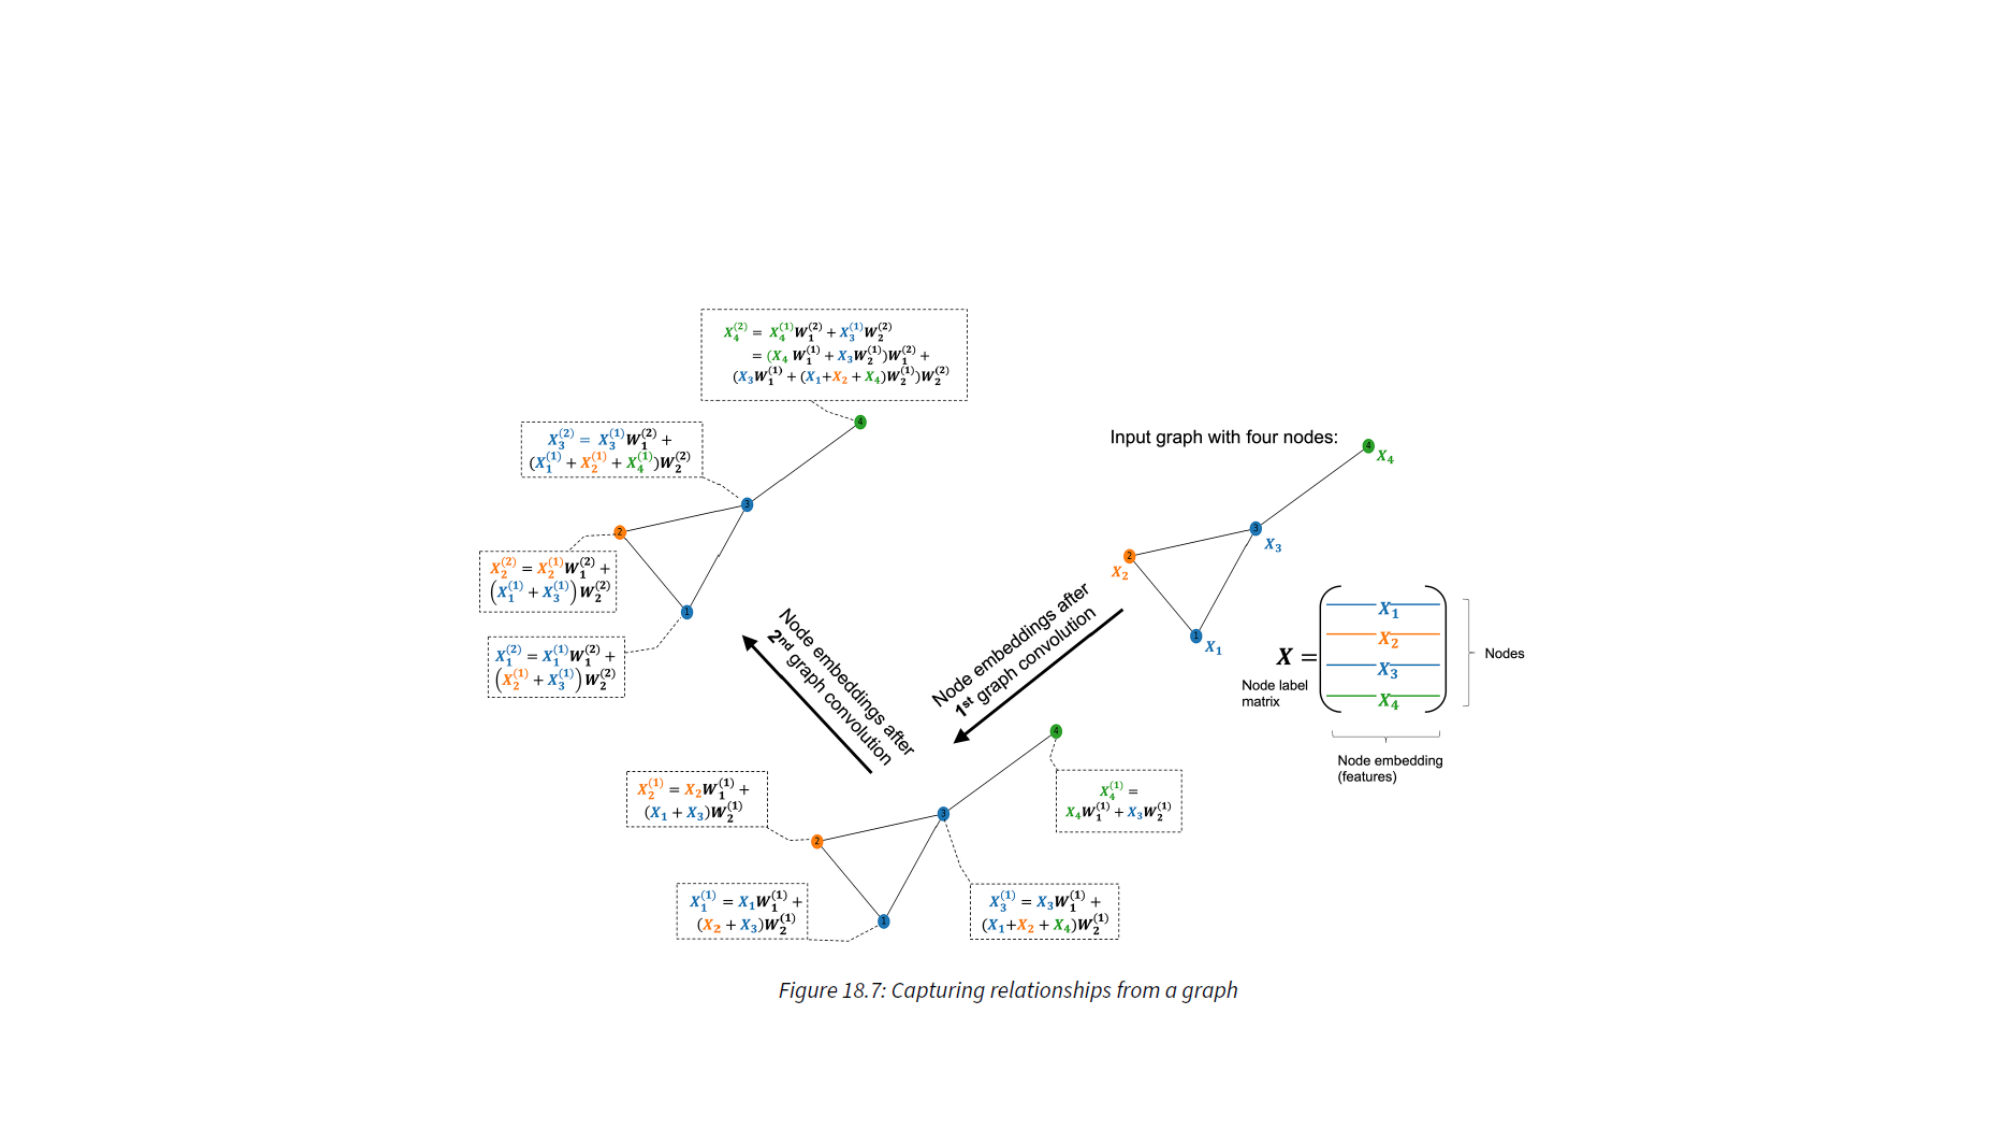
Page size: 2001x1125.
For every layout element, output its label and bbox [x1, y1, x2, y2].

list [461, 299, 1539, 1014]
